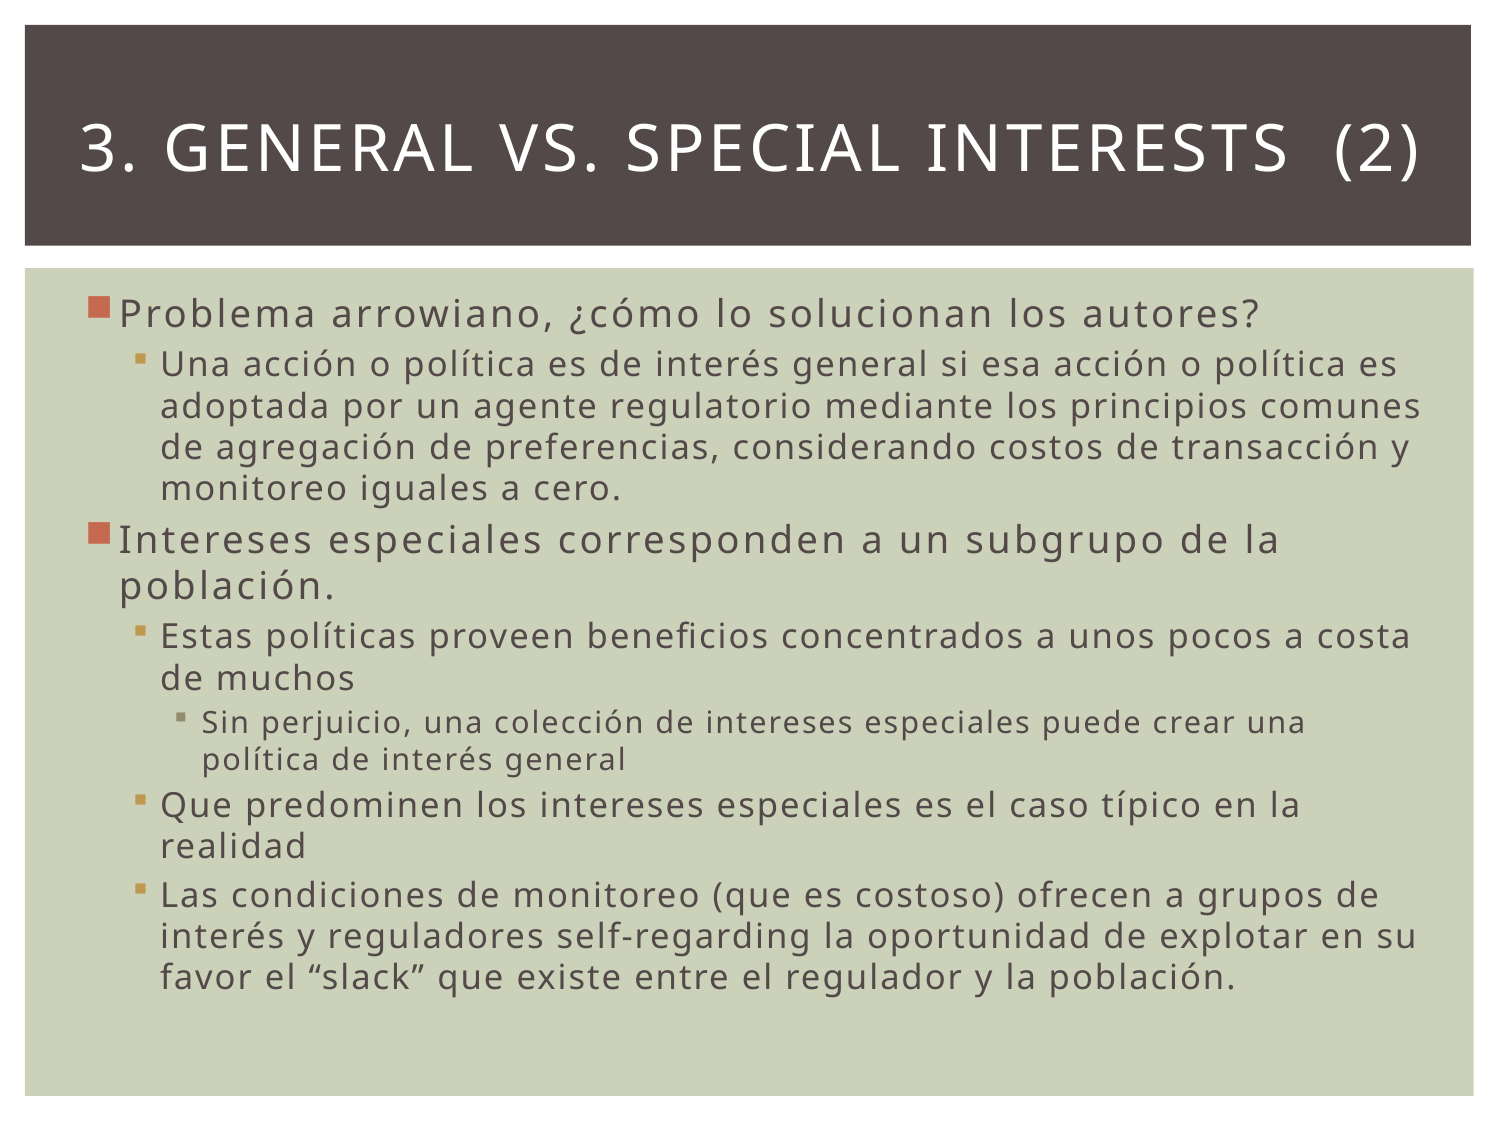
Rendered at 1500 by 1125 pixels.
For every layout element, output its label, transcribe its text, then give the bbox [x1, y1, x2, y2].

title 3. General vs. Special Interests (2) [62, 58, 1438, 232]
list Problema arrowiano, ¿cómo lo solucionan los autores? Una acción o política es de interés general si esa acción o política es adoptada por un agente regulatorio mediante los principios comunes de agregación de preferencias, considerando costos de transacción y monitoreo iguales a cero. Intereses especiales corresponden a un subgrupo de la población. Estas políticas proveen beneficios concentrados a unos pocos a costa de muchos Sin perjuicio, una colección de intereses especiales puede crear una política de interés general Que predominen los intereses especiales es el caso típico en la realidad Las condiciones de monitoreo (que es costoso) ofrecen a grupos de interés y reguladores self-regarding la oportunidad de explotar en su favor el “slack” que existe entre el regulador y la población. [62, 281, 1442, 1005]
